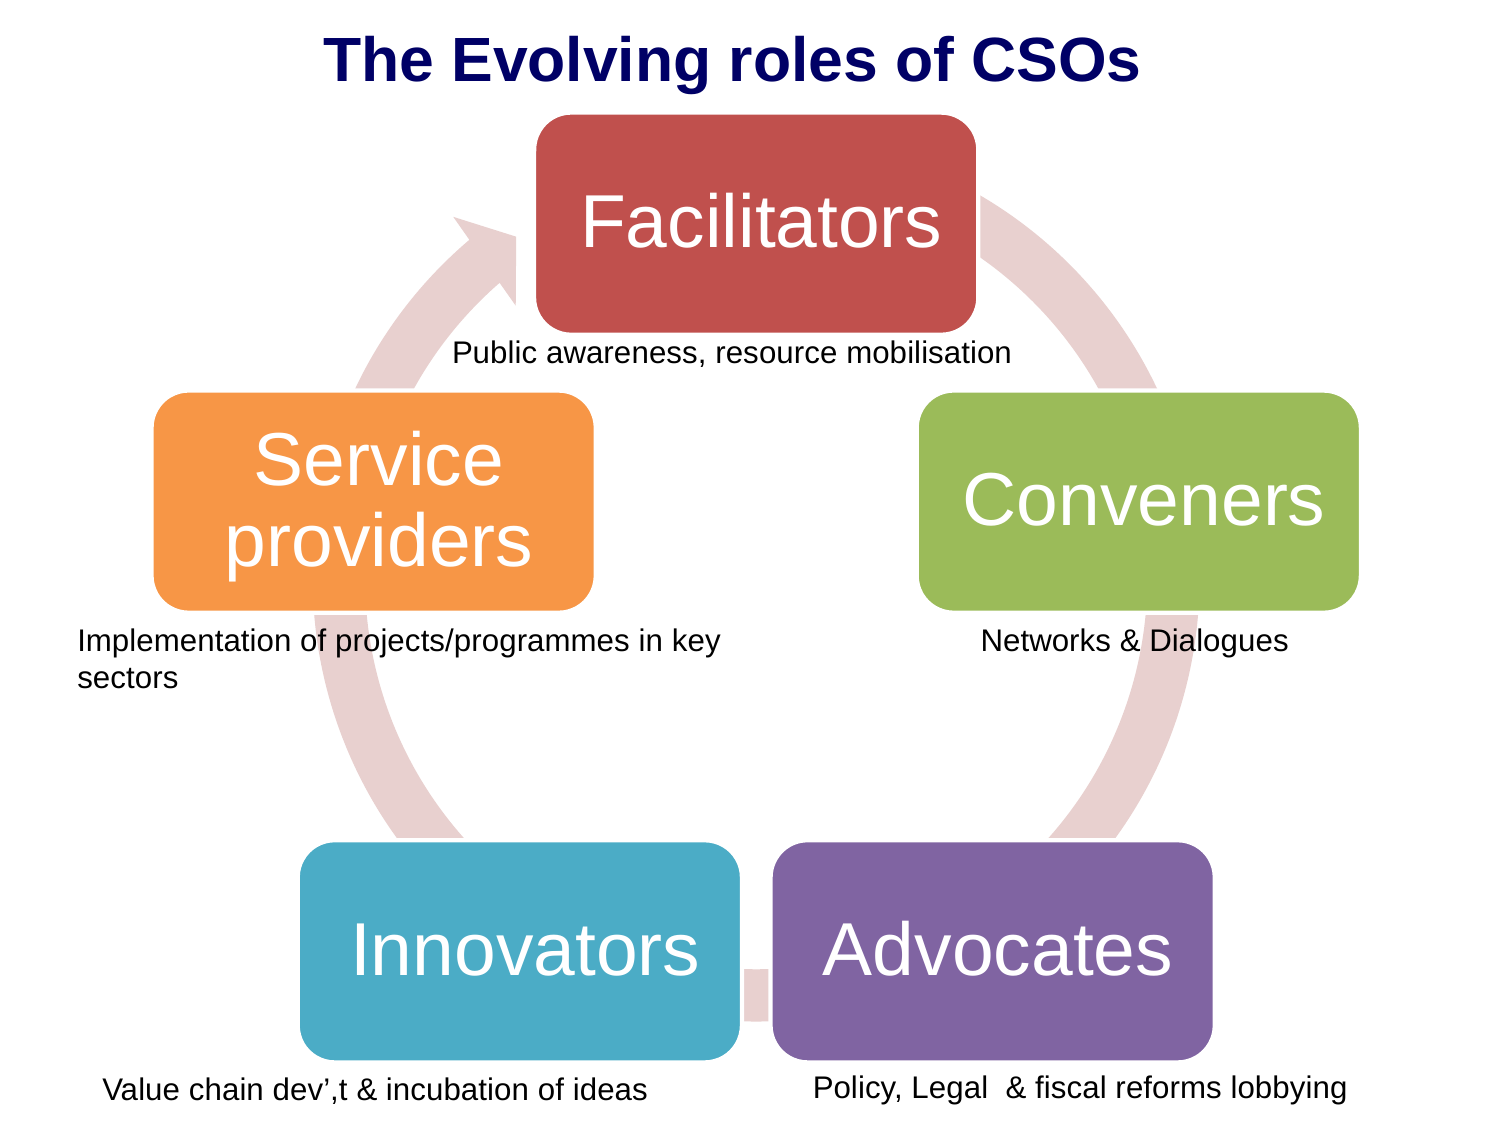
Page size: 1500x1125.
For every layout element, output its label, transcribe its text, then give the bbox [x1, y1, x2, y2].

text_box Policy, Legal & fiscal reforms lobbying [798, 1071, 1425, 1112]
text_box Value chain dev’,t & incubation of ideas [87, 1071, 725, 1115]
title The Evolving roles of CSOs [75, 24, 1425, 88]
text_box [49, 112, 1463, 1063]
